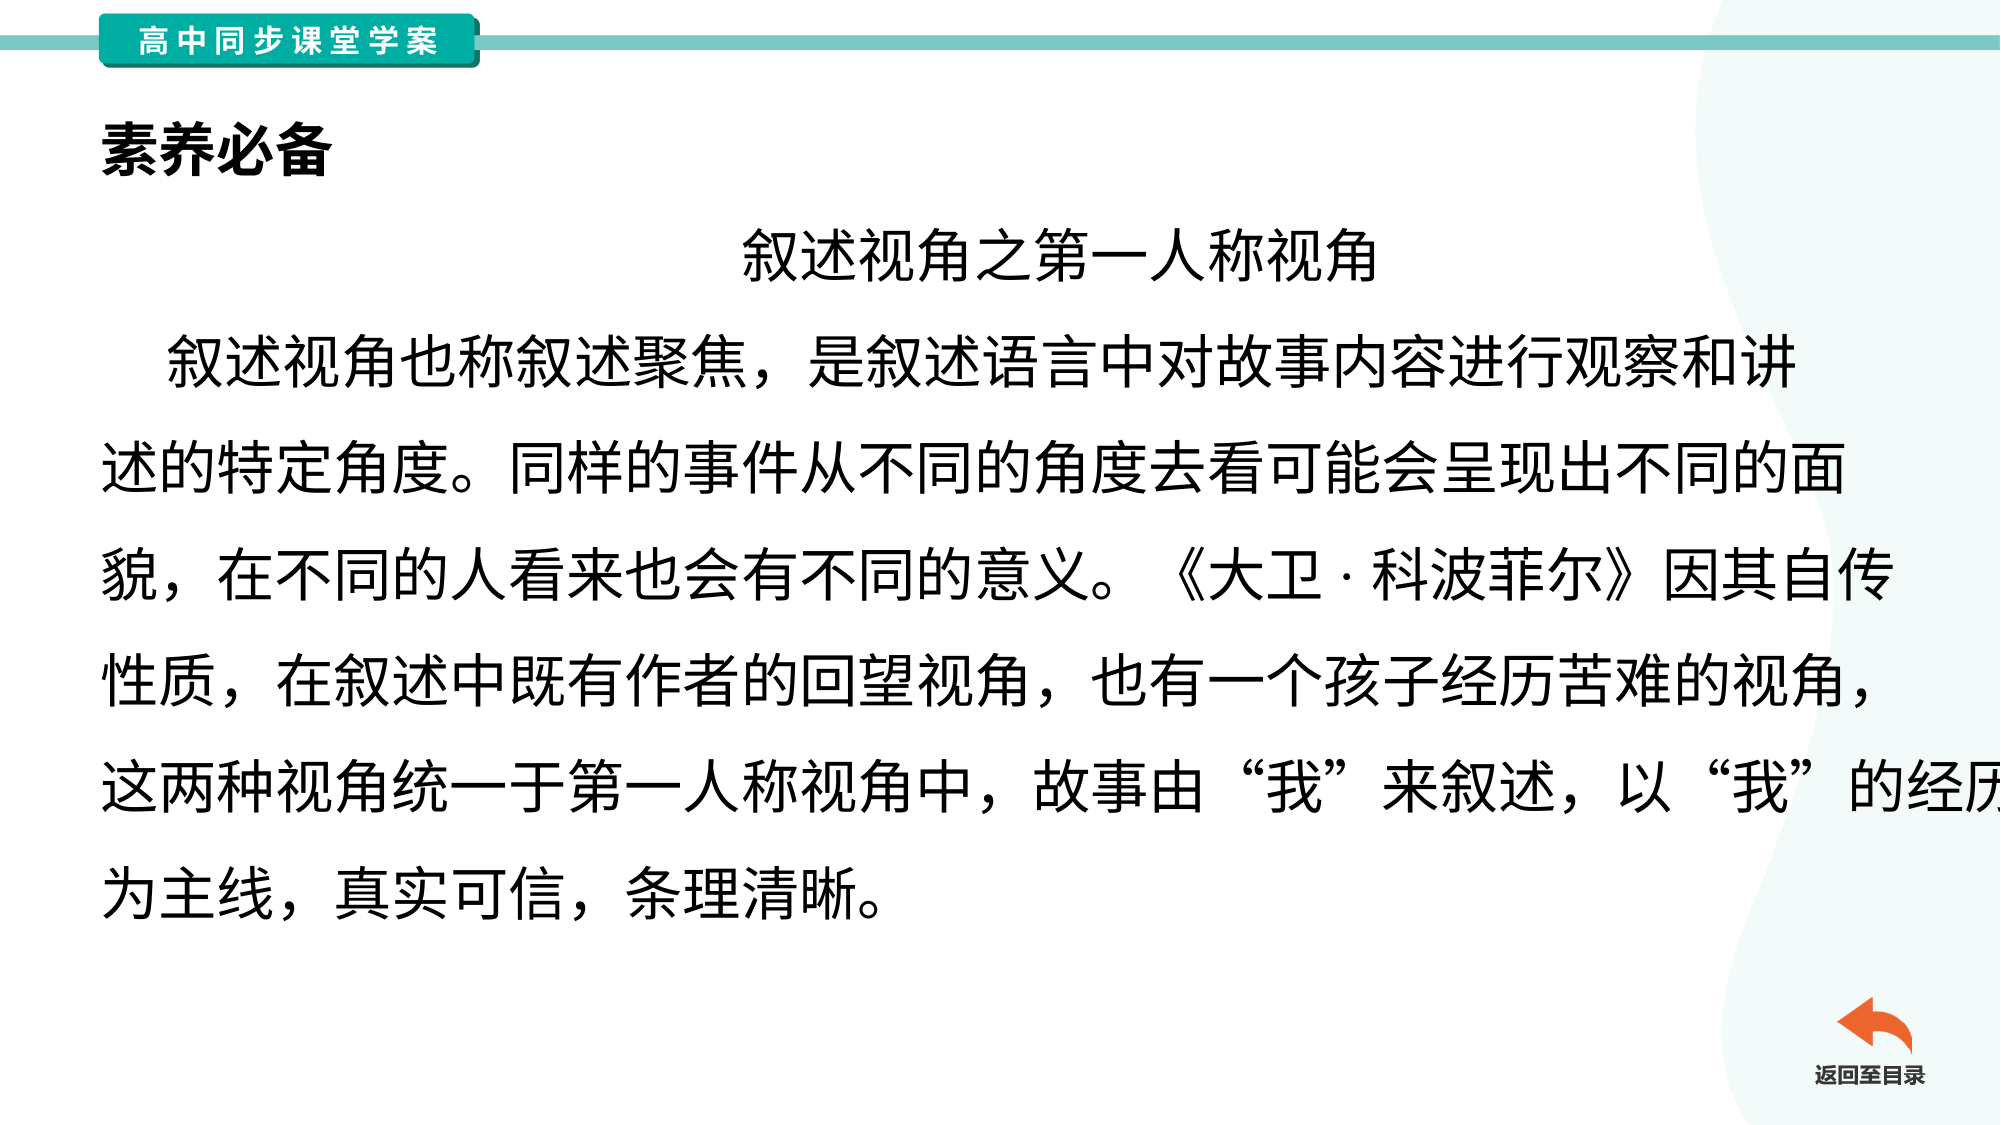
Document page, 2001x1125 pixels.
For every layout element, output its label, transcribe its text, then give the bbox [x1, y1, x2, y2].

picture [0, 0, 2000, 1125]
text_box 素养必备 叙述视角之第一人称视角 叙述视角也称叙述聚焦，是叙述语言中对故事内容进行观察和讲 述的特定角度。同样的事件从不同的角度去看可能会呈现出不同的面 貌，在不同的人看来也会有不同的意义。《大卫·科波菲尔》因其自传 性质，在叙述中既有作者的回望视角，也有一个孩子经历苦难的视角， 这两种视角统一于第一人称视角中，故事由“我”来叙述，以“我”的经历 为主线，真实可信，条理清晰。 [100, 76, 1899, 927]
